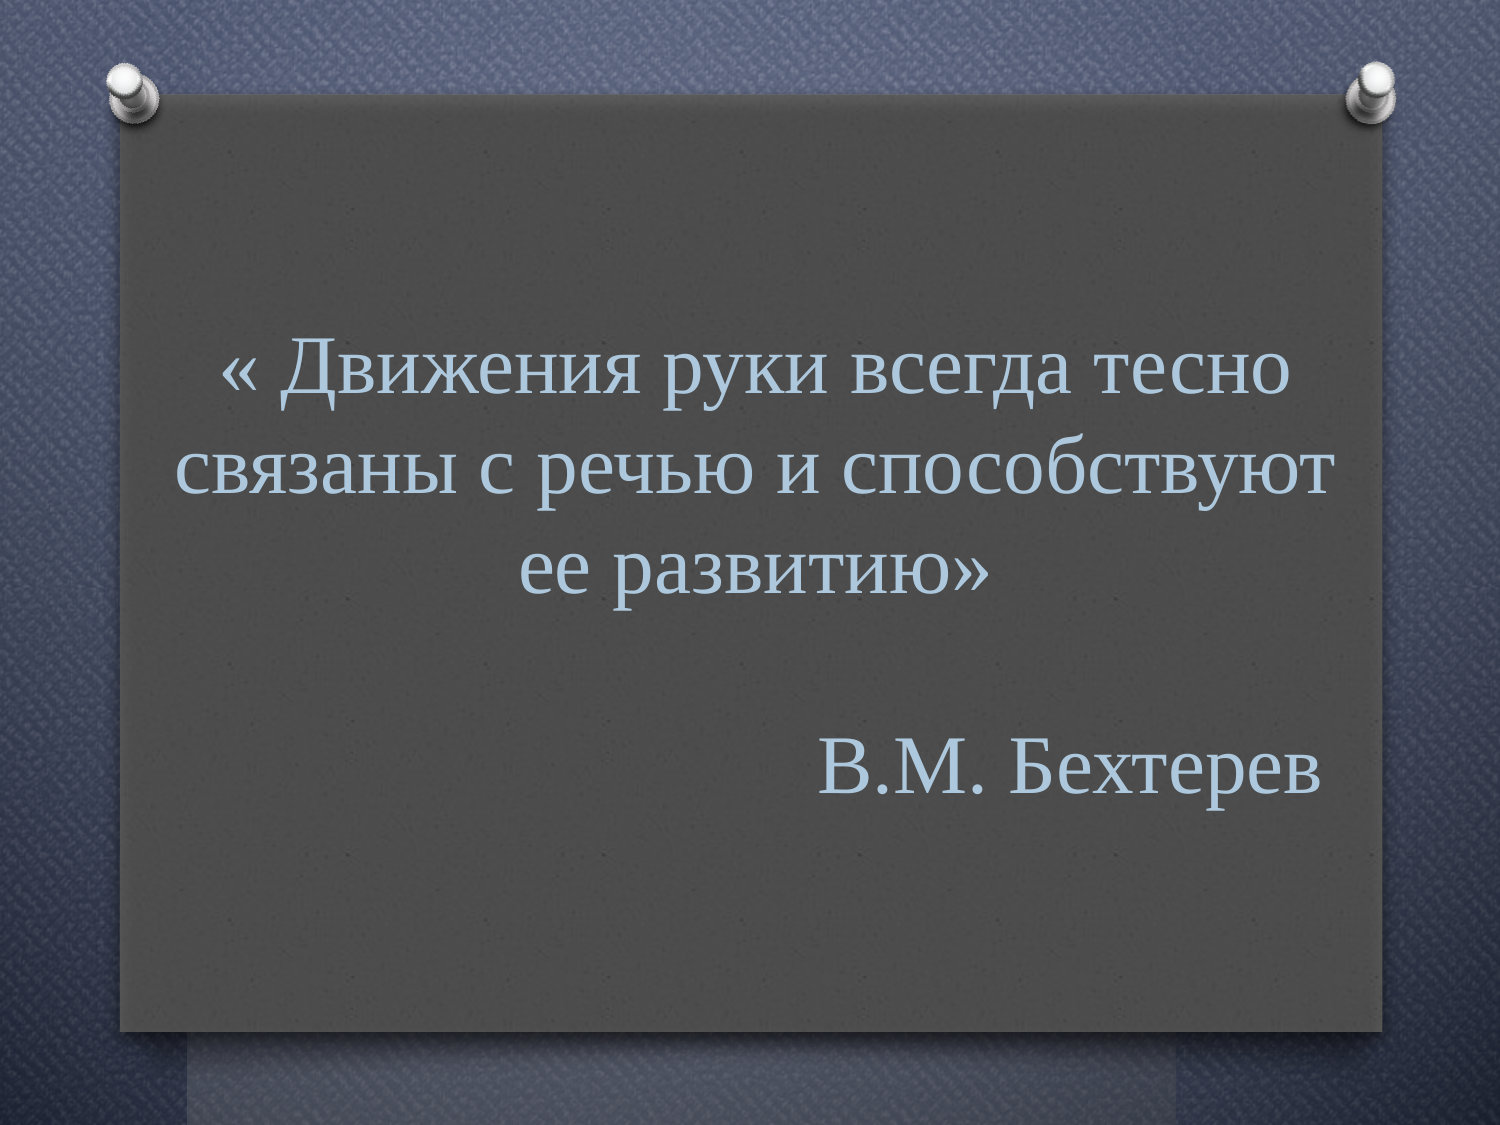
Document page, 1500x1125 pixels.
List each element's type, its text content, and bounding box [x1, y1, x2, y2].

picture [1317, 35, 1439, 156]
picture [75, 29, 198, 153]
text_box « Движения руки всегда тесно связаны с речью и способствуют ее развитию» В.М. Бехтерев [159, 302, 1353, 818]
